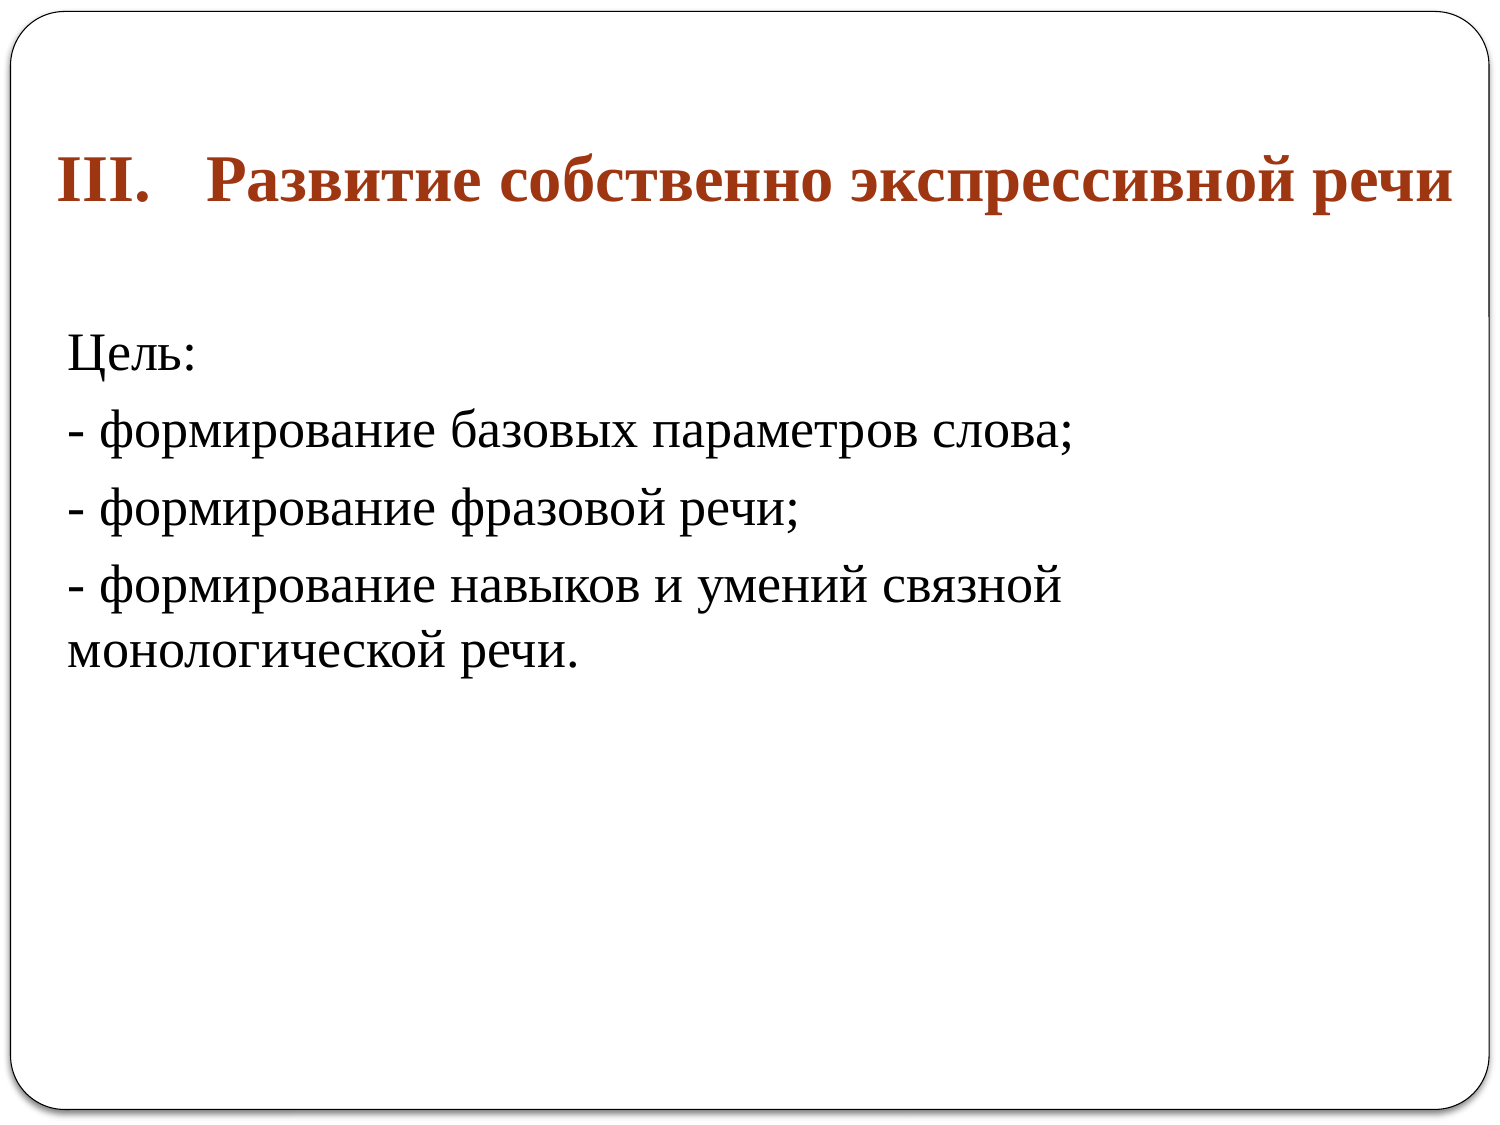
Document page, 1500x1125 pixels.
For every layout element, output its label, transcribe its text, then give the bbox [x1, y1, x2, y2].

title III. Развитие собственно экспрессивной речи [41, 42, 1471, 231]
list Цель: - формирование базовых параметров слова; - формирование фразовой речи; - формирование навыков и умений связной монологической речи. [53, 231, 1459, 988]
